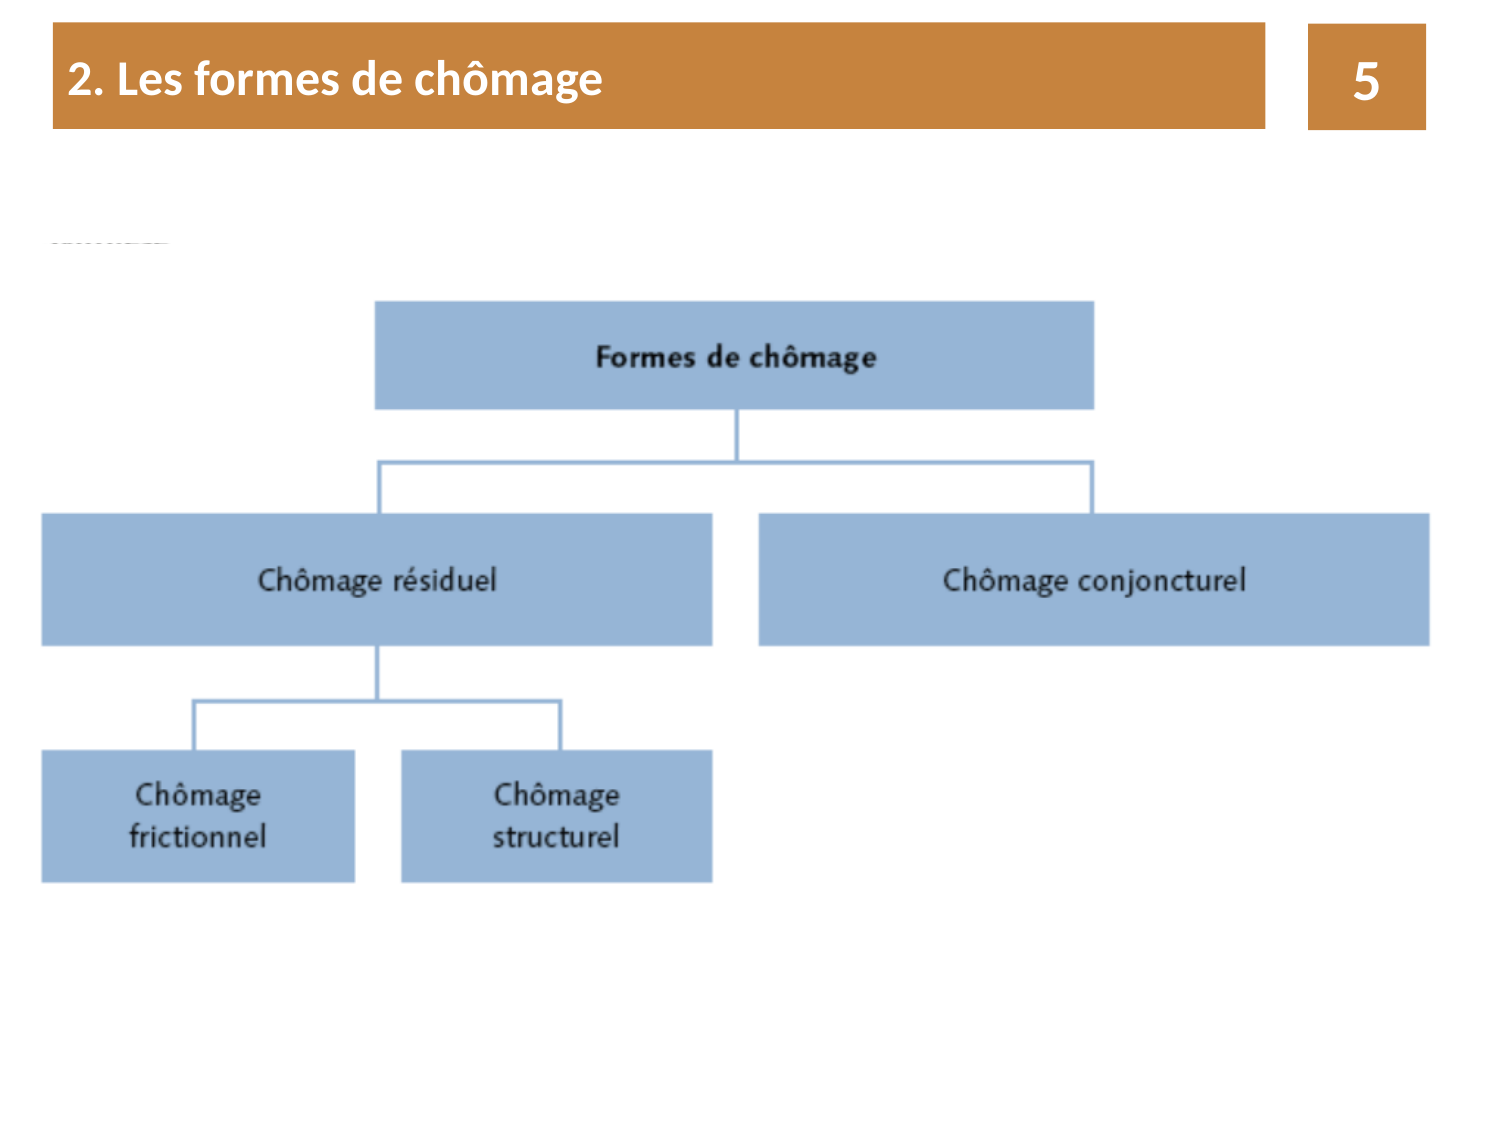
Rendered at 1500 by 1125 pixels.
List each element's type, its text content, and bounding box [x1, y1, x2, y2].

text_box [0, 243, 1474, 953]
text_box 2. Les formes de chômage [52, 22, 1266, 129]
text_box 5 [1308, 23, 1427, 131]
